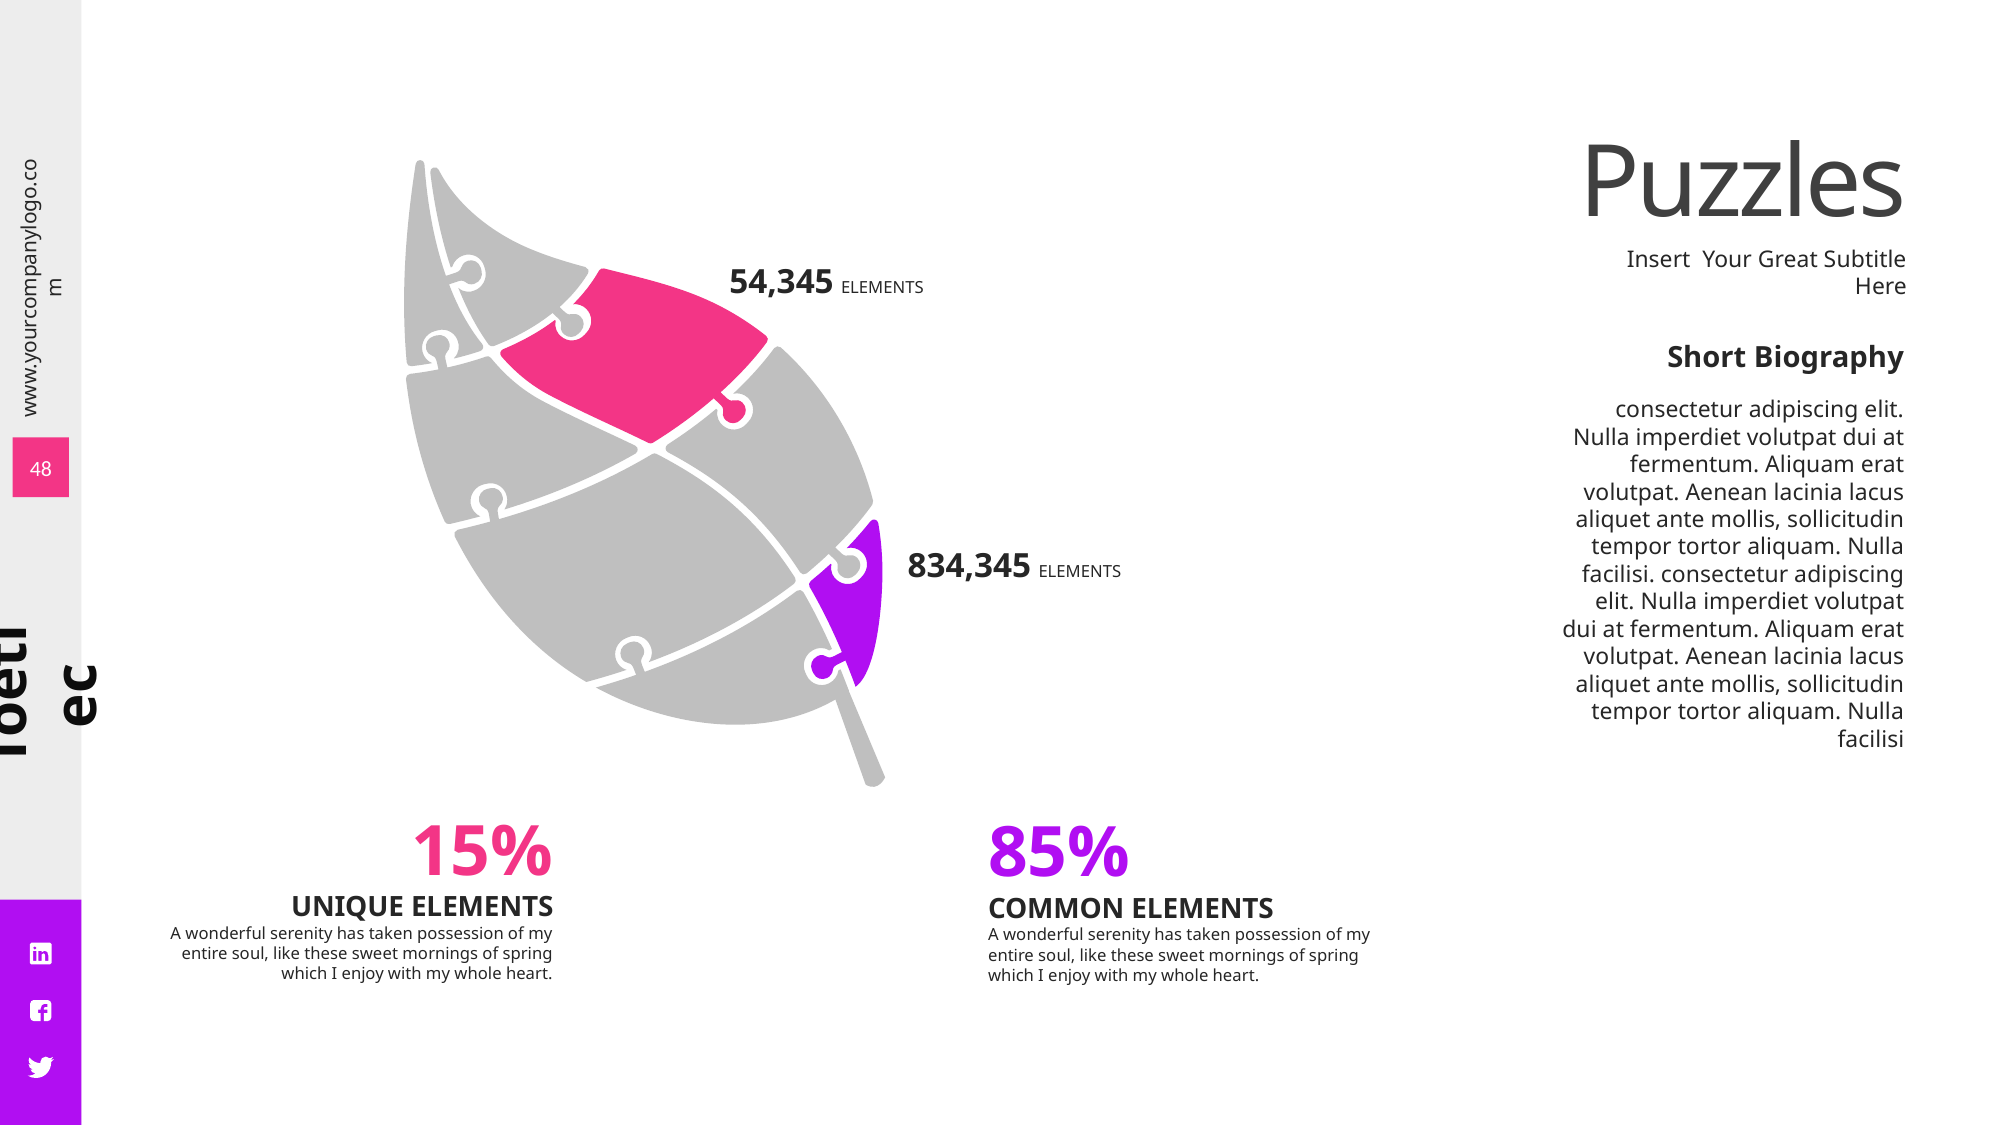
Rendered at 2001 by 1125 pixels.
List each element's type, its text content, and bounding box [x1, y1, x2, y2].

text_box Puzzles [1393, 116, 1922, 236]
text_box 834,345 ELEMENTS [905, 537, 1137, 592]
slide_number 48 [12, 437, 69, 498]
text_box Short Biography [1635, 321, 1920, 390]
text_box 85% COMMON ELEMENTS A wonderful serenity has taken possession of my entire soul, like these sweet mornings of spring which I enjoy with my whole heart. [968, 786, 1394, 995]
text_box Insert Your Great Subtitle Here [1567, 237, 1922, 307]
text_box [362, 183, 905, 774]
text_box consectetur adipiscing elit. Nulla imperdiet volutpat dui at fermentum. Aliquam erat volutpat. Aenean lacinia lacus aliquet ante mollis, sollicitudin tempor tortor aliquam. Nulla facilisi. consectetur adipiscing elit. Nulla imperdiet volutpat dui at fermentum. Aliquam erat volutpat. Aenean lacinia lacus aliquet ante mollis, sollicitudin tempor tortor aliquam. Nulla facilisi [1540, 387, 1920, 760]
text_box 54,345 ELEMENTS [905, 252, 940, 308]
text_box 15% UNIQUE ELEMENTS A wonderful serenity has taken possession of my entire soul, like these sweet mornings of spring which I enjoy with my whole heart. [147, 784, 574, 993]
